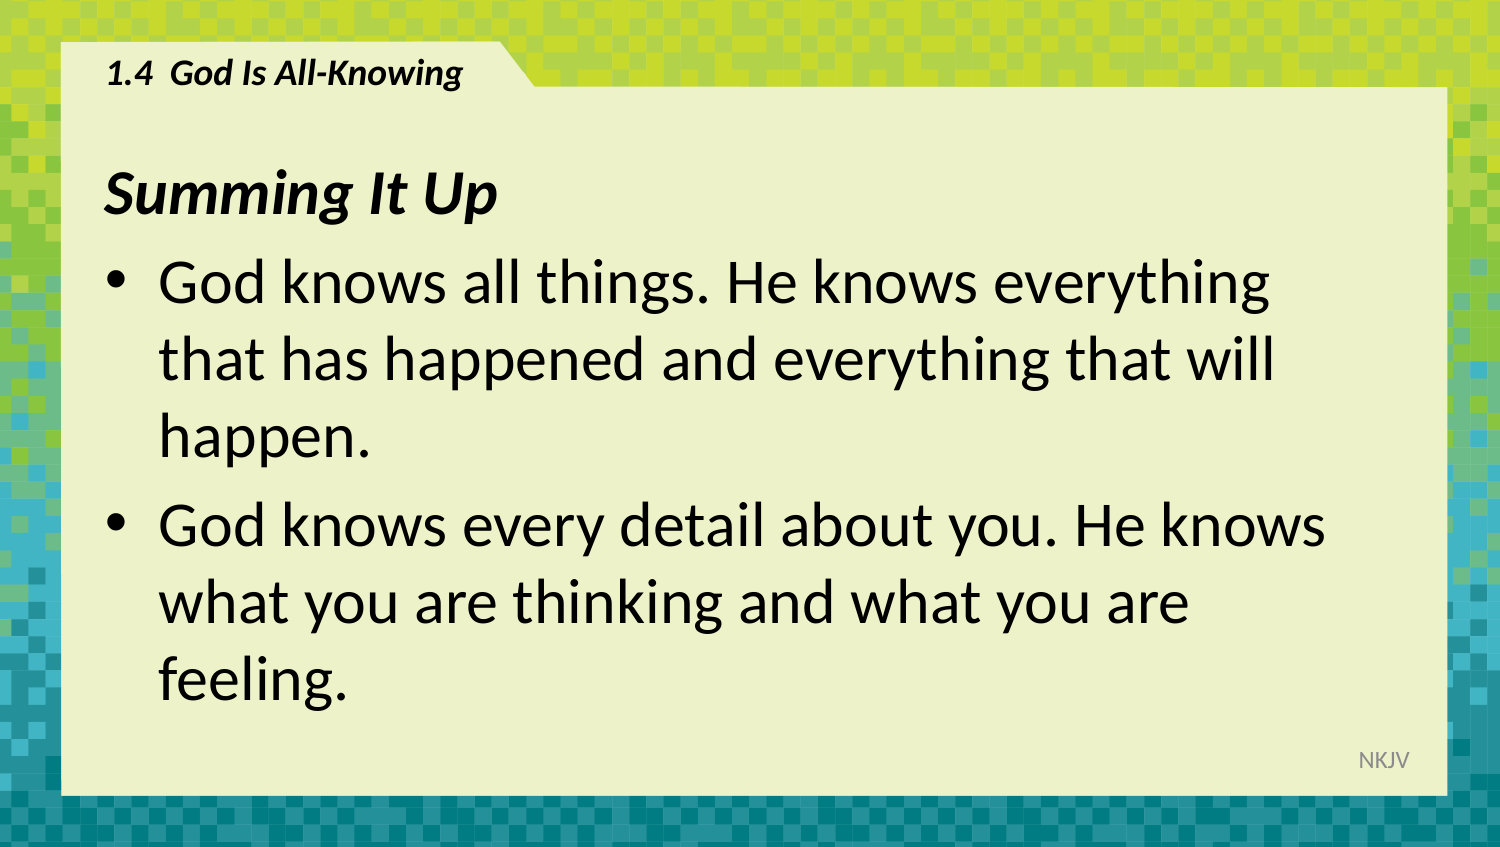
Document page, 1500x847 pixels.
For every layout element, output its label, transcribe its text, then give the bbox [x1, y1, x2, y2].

picture [0, 0, 1500, 847]
footer NKJV [950, 736, 1425, 782]
title 1.4 God Is All-Knowing [89, 33, 1420, 108]
list Summing It Up God knows all things. He knows everything that has happened and everything that will happen. God knows every detail about you. He knows what you are thinking and what you are feeling. [89, 141, 1403, 722]
